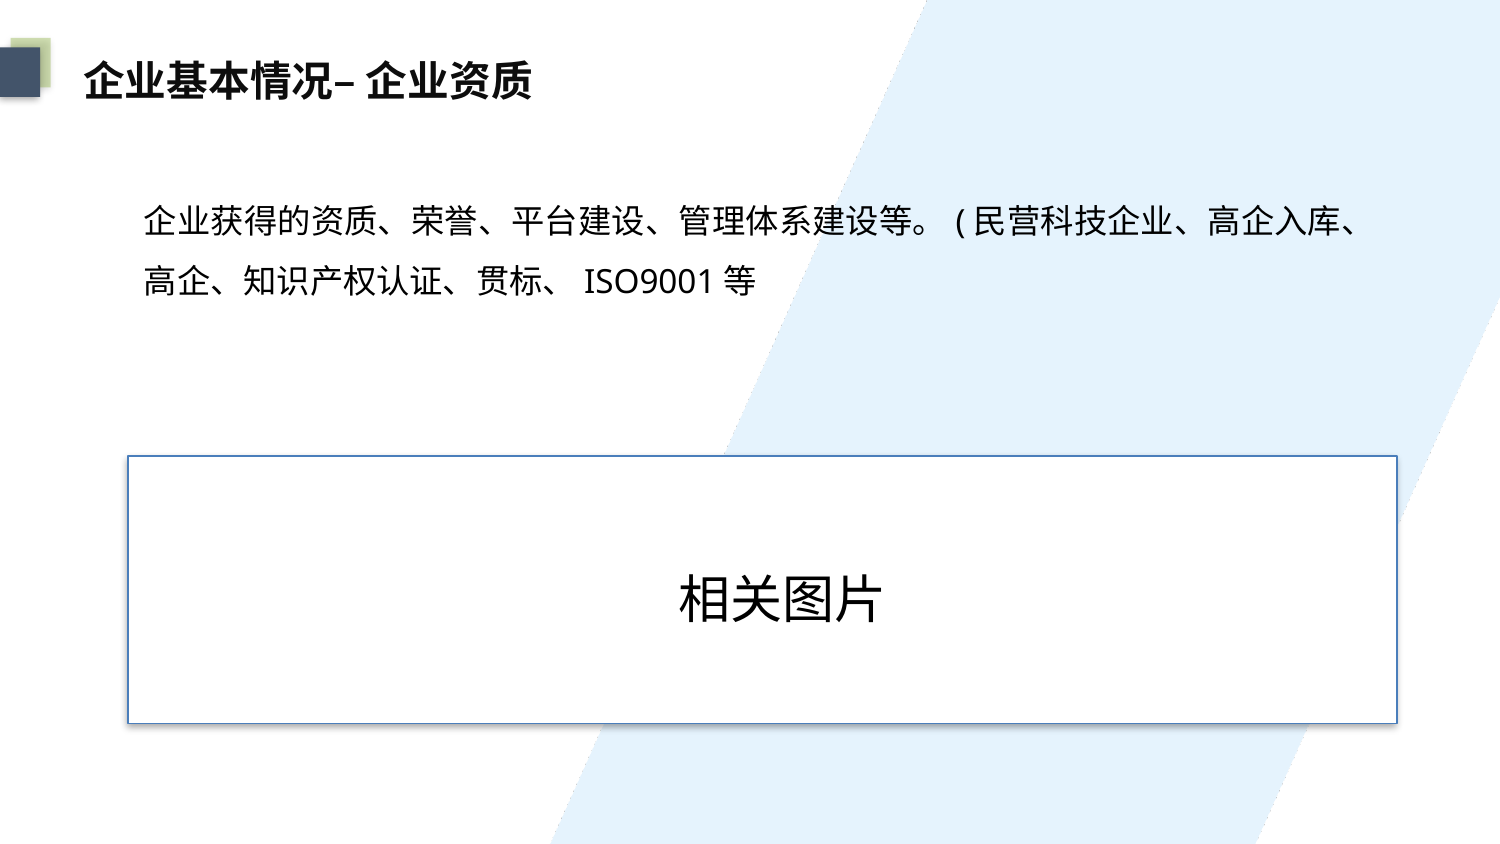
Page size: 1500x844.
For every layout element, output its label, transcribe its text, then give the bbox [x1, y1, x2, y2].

text_box [127, 455, 1398, 724]
text_box 企业获得的资质、荣誉、平台建设、管理体系建设等。(民营科技企业、高企入库、高企、知识产权认证、贯标、ISO9001等 [132, 174, 1387, 306]
text_box [10, 37, 51, 88]
text_box 相关图片 [564, 560, 1001, 635]
picture [549, 0, 1500, 844]
text_box [0, 47, 41, 98]
text_box 企业基本情况– 企业资质 [71, 48, 545, 111]
